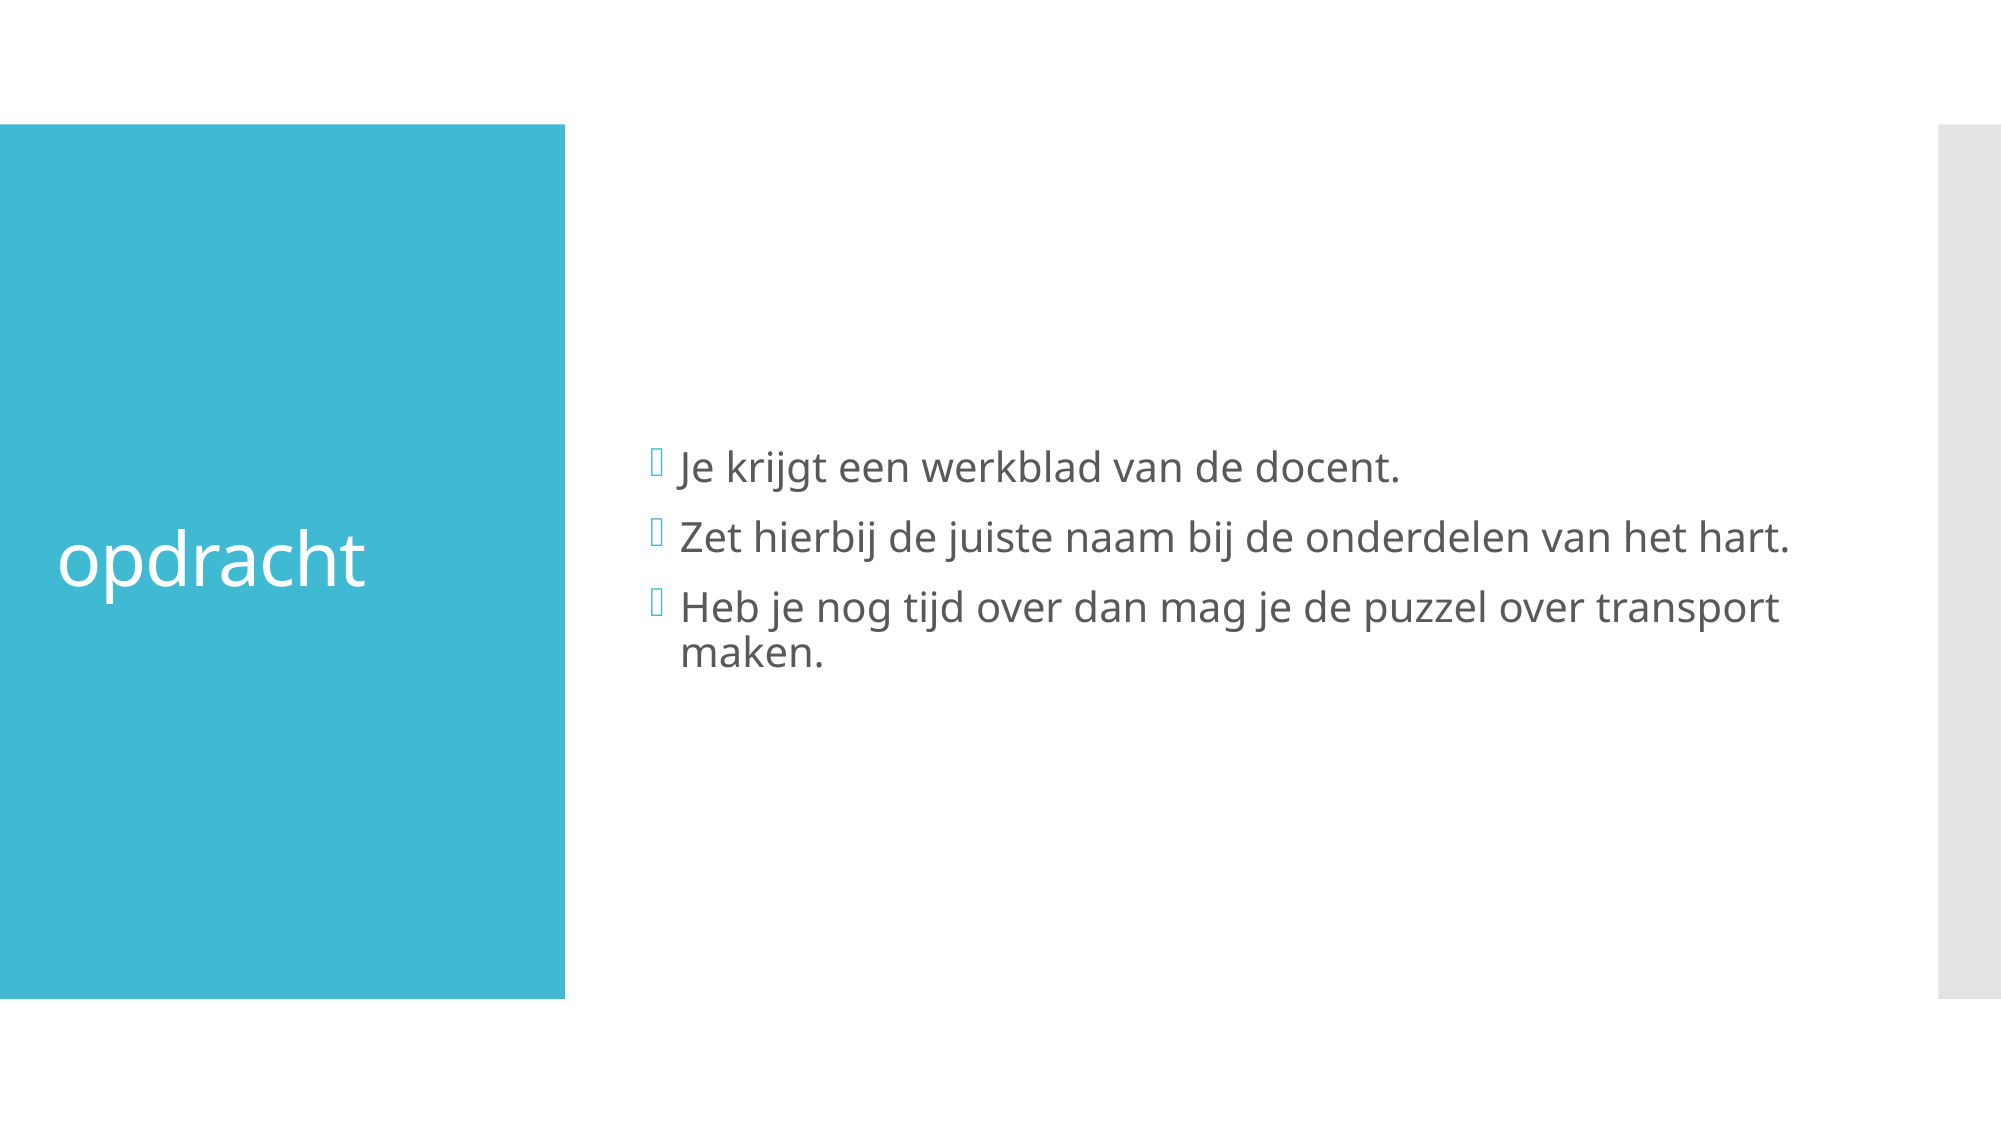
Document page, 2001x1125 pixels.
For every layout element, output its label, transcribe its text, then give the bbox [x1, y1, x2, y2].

title opdracht [41, 184, 525, 940]
list Je krijgt een werkblad van de docent. Zet hierbij de juiste naam bij de onderdelen van het hart. Heb je nog tijd over dan mag je de puzzel over transport maken. [634, 141, 1835, 982]
